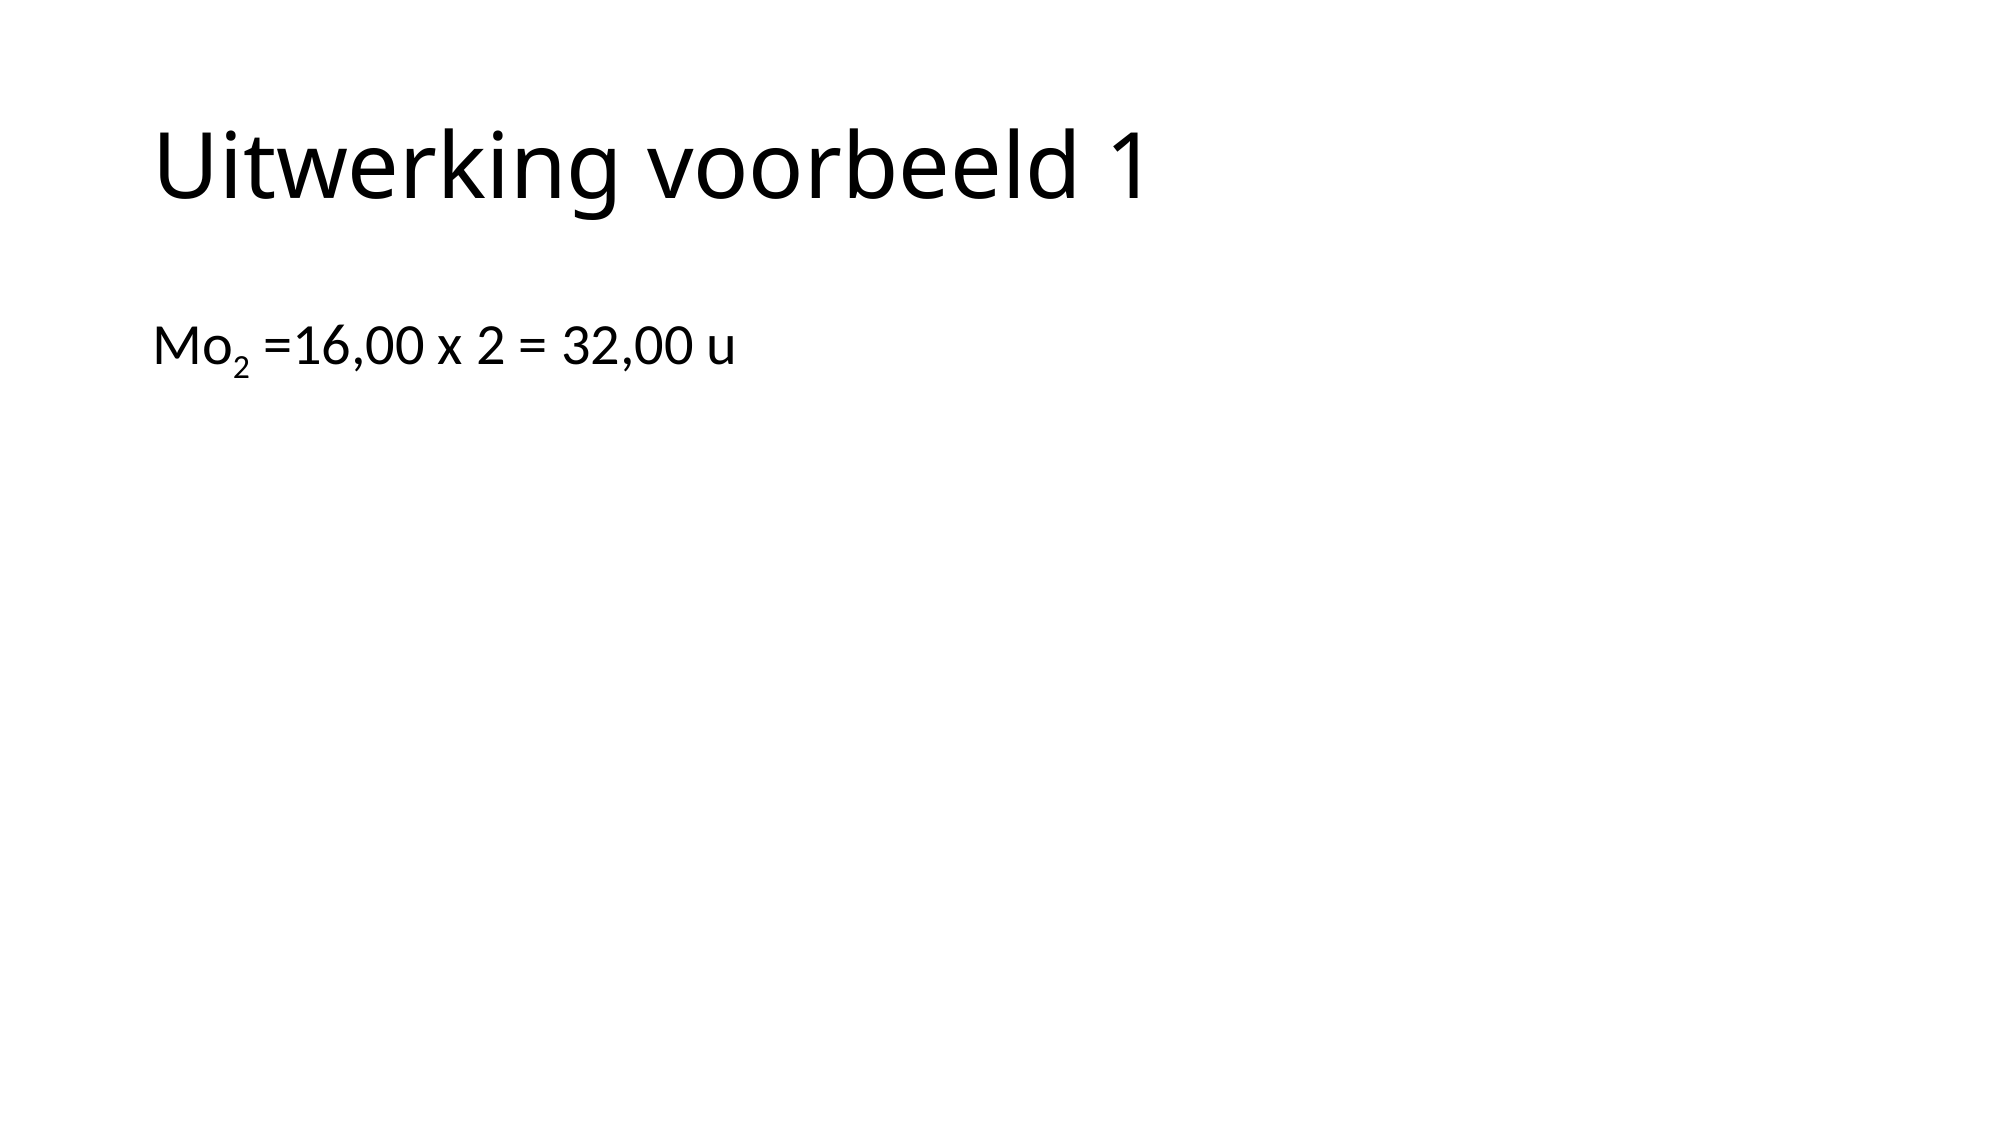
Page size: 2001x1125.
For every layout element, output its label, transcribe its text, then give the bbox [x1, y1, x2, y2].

title Uitwerking voorbeeld 1 [137, 59, 1863, 278]
list Mo2 =16,00 x 2 = 32,00 u [137, 299, 1863, 1014]
